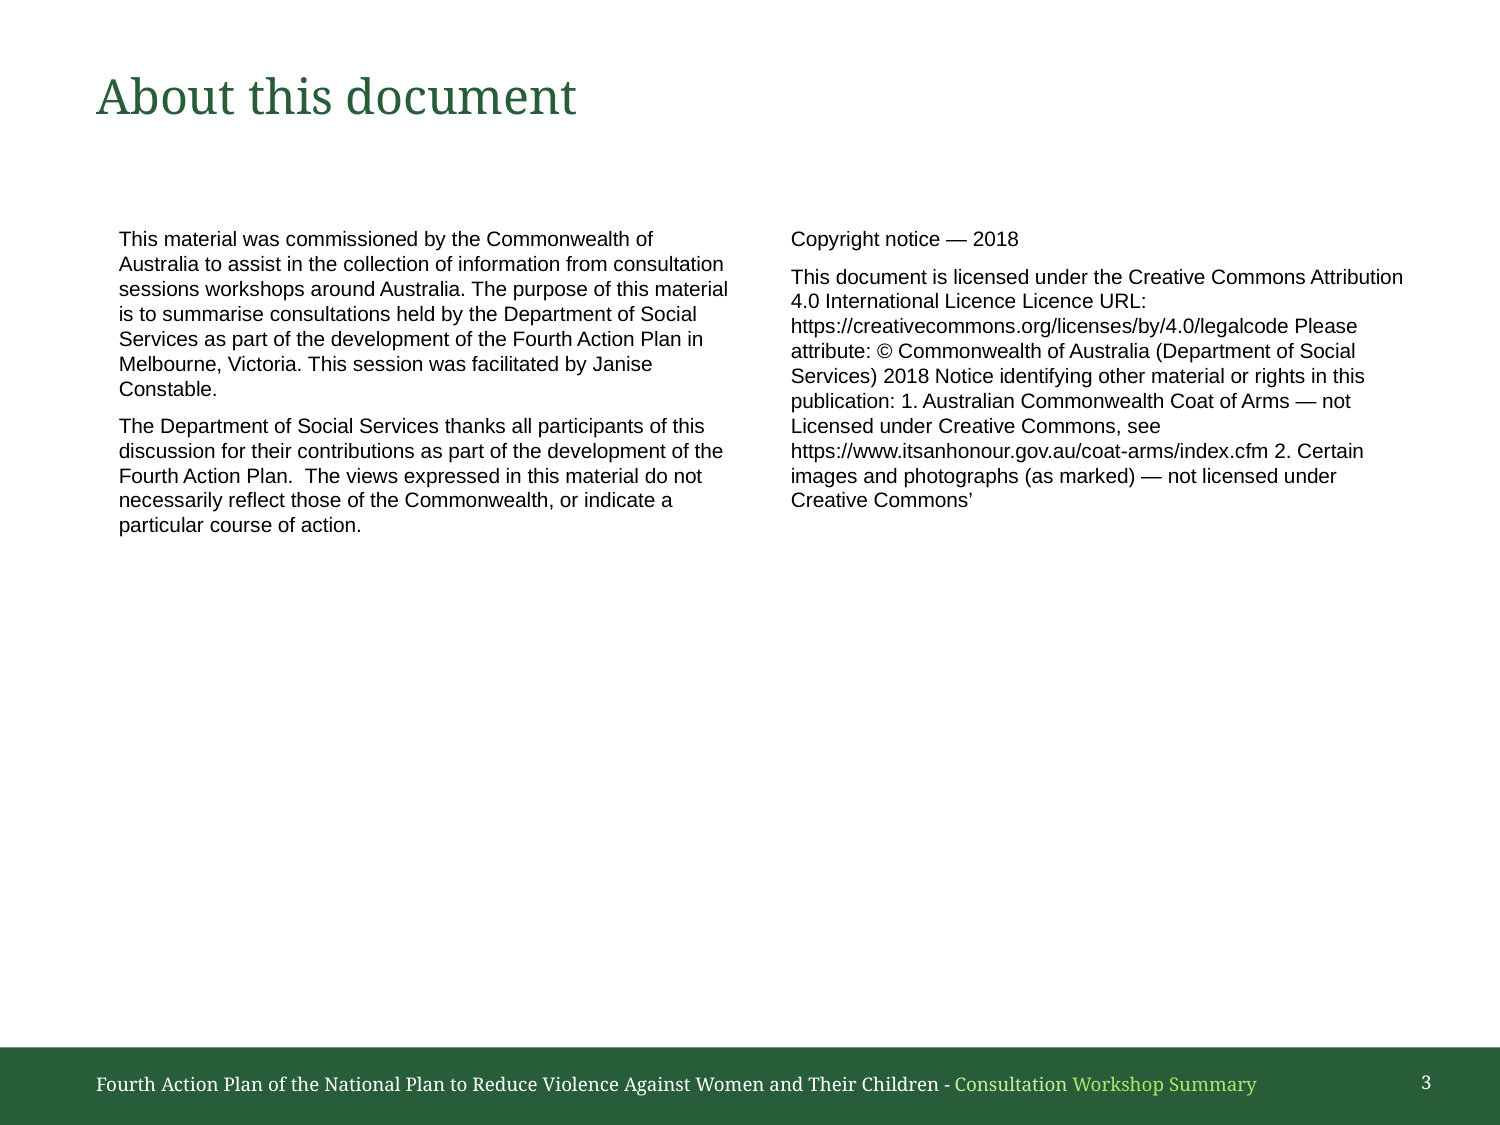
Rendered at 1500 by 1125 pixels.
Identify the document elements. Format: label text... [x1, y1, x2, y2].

title About this document [95, 76, 1405, 133]
list This material was commissioned by the Commonwealth of Australia to assist in the collection of information from consultation sessions workshops around Australia. The purpose of this material is to summarise consultations held by the Department of Social Services as part of the development of the Fourth Action Plan in Melbourne, Victoria. This session was facilitated by Janise Constable. The Department of Social Services thanks all participants of this discussion for their contributions as part of the development of the Fourth Action Plan. The views expressed in this material do not necessarily reflect those of the Commonwealth, or indicate a particular course of action. Copyright notice — 2018 This document is licensed under the Creative Commons Attribution 4.0 International Licence Licence URL: https://creativecommons.org/licenses/by/4.0/legalcode Please attribute: © Commonwealth of Australia (Department of Social Services) 2018 Notice identifying other material or rights in this publication: 1. Australian Commonwealth Coat of Arms — not Licensed under Creative Commons, see https://www.itsanhonour.gov.au/coat-arms/index.cfm 2. Certain images and photographs (as marked) — not licensed under Creative Commons’ [118, 225, 1405, 771]
slide_number 3 [1410, 1072, 1432, 1095]
text_box Fourth Action Plan of the National Plan to Reduce Violence Against Women and Their Children - Consultation Workshop Summary [96, 1072, 1282, 1095]
